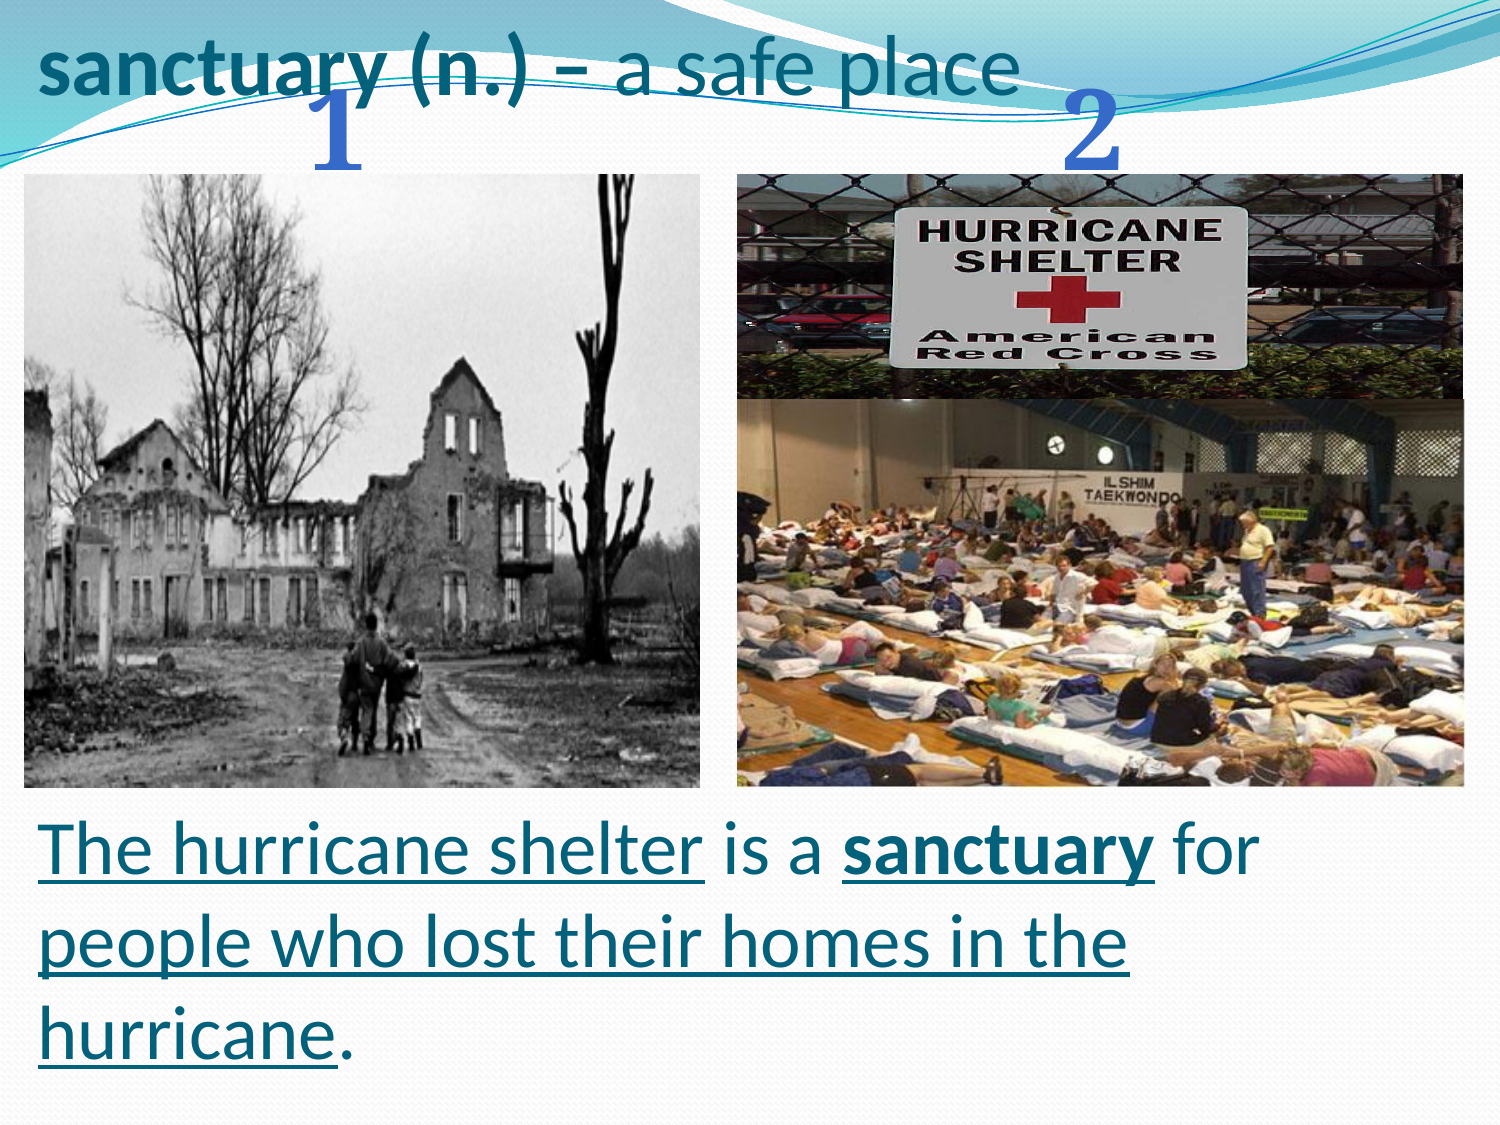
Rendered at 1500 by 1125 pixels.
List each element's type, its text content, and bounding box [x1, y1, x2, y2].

text_box The hurricane shelter is a sanctuary for people who lost their homes in the hurricane. [37, 787, 1463, 1075]
picture [737, 174, 1466, 788]
picture [24, 174, 701, 788]
text_box sanctuary (n.) – a safe place [37, 0, 1475, 188]
